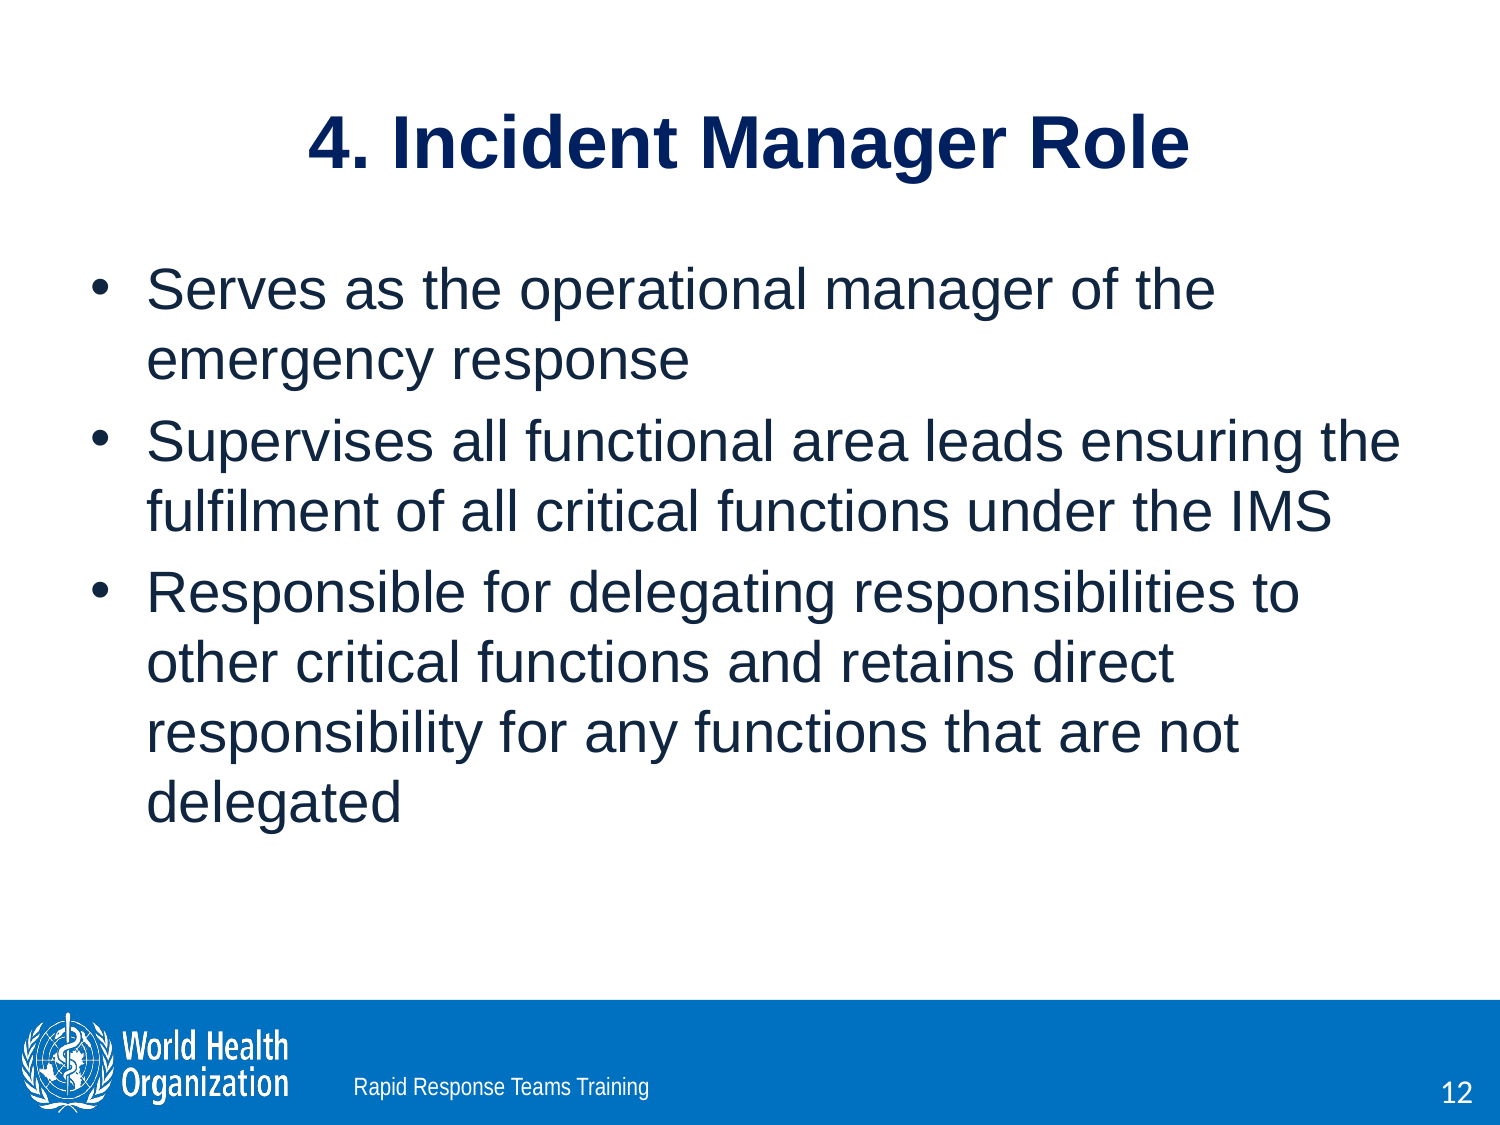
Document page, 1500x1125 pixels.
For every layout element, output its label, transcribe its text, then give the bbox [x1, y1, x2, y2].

title 4. Incident Manager Role [75, 45, 1425, 233]
picture [21, 1012, 288, 1113]
list Serves as the operational manager of the emergency response Supervises all functional area leads ensuring the fulfilment of all critical functions under the IMS Responsible for delegating responsibilities to other critical functions and retains direct responsibility for any functions that are not delegated [75, 243, 1425, 986]
